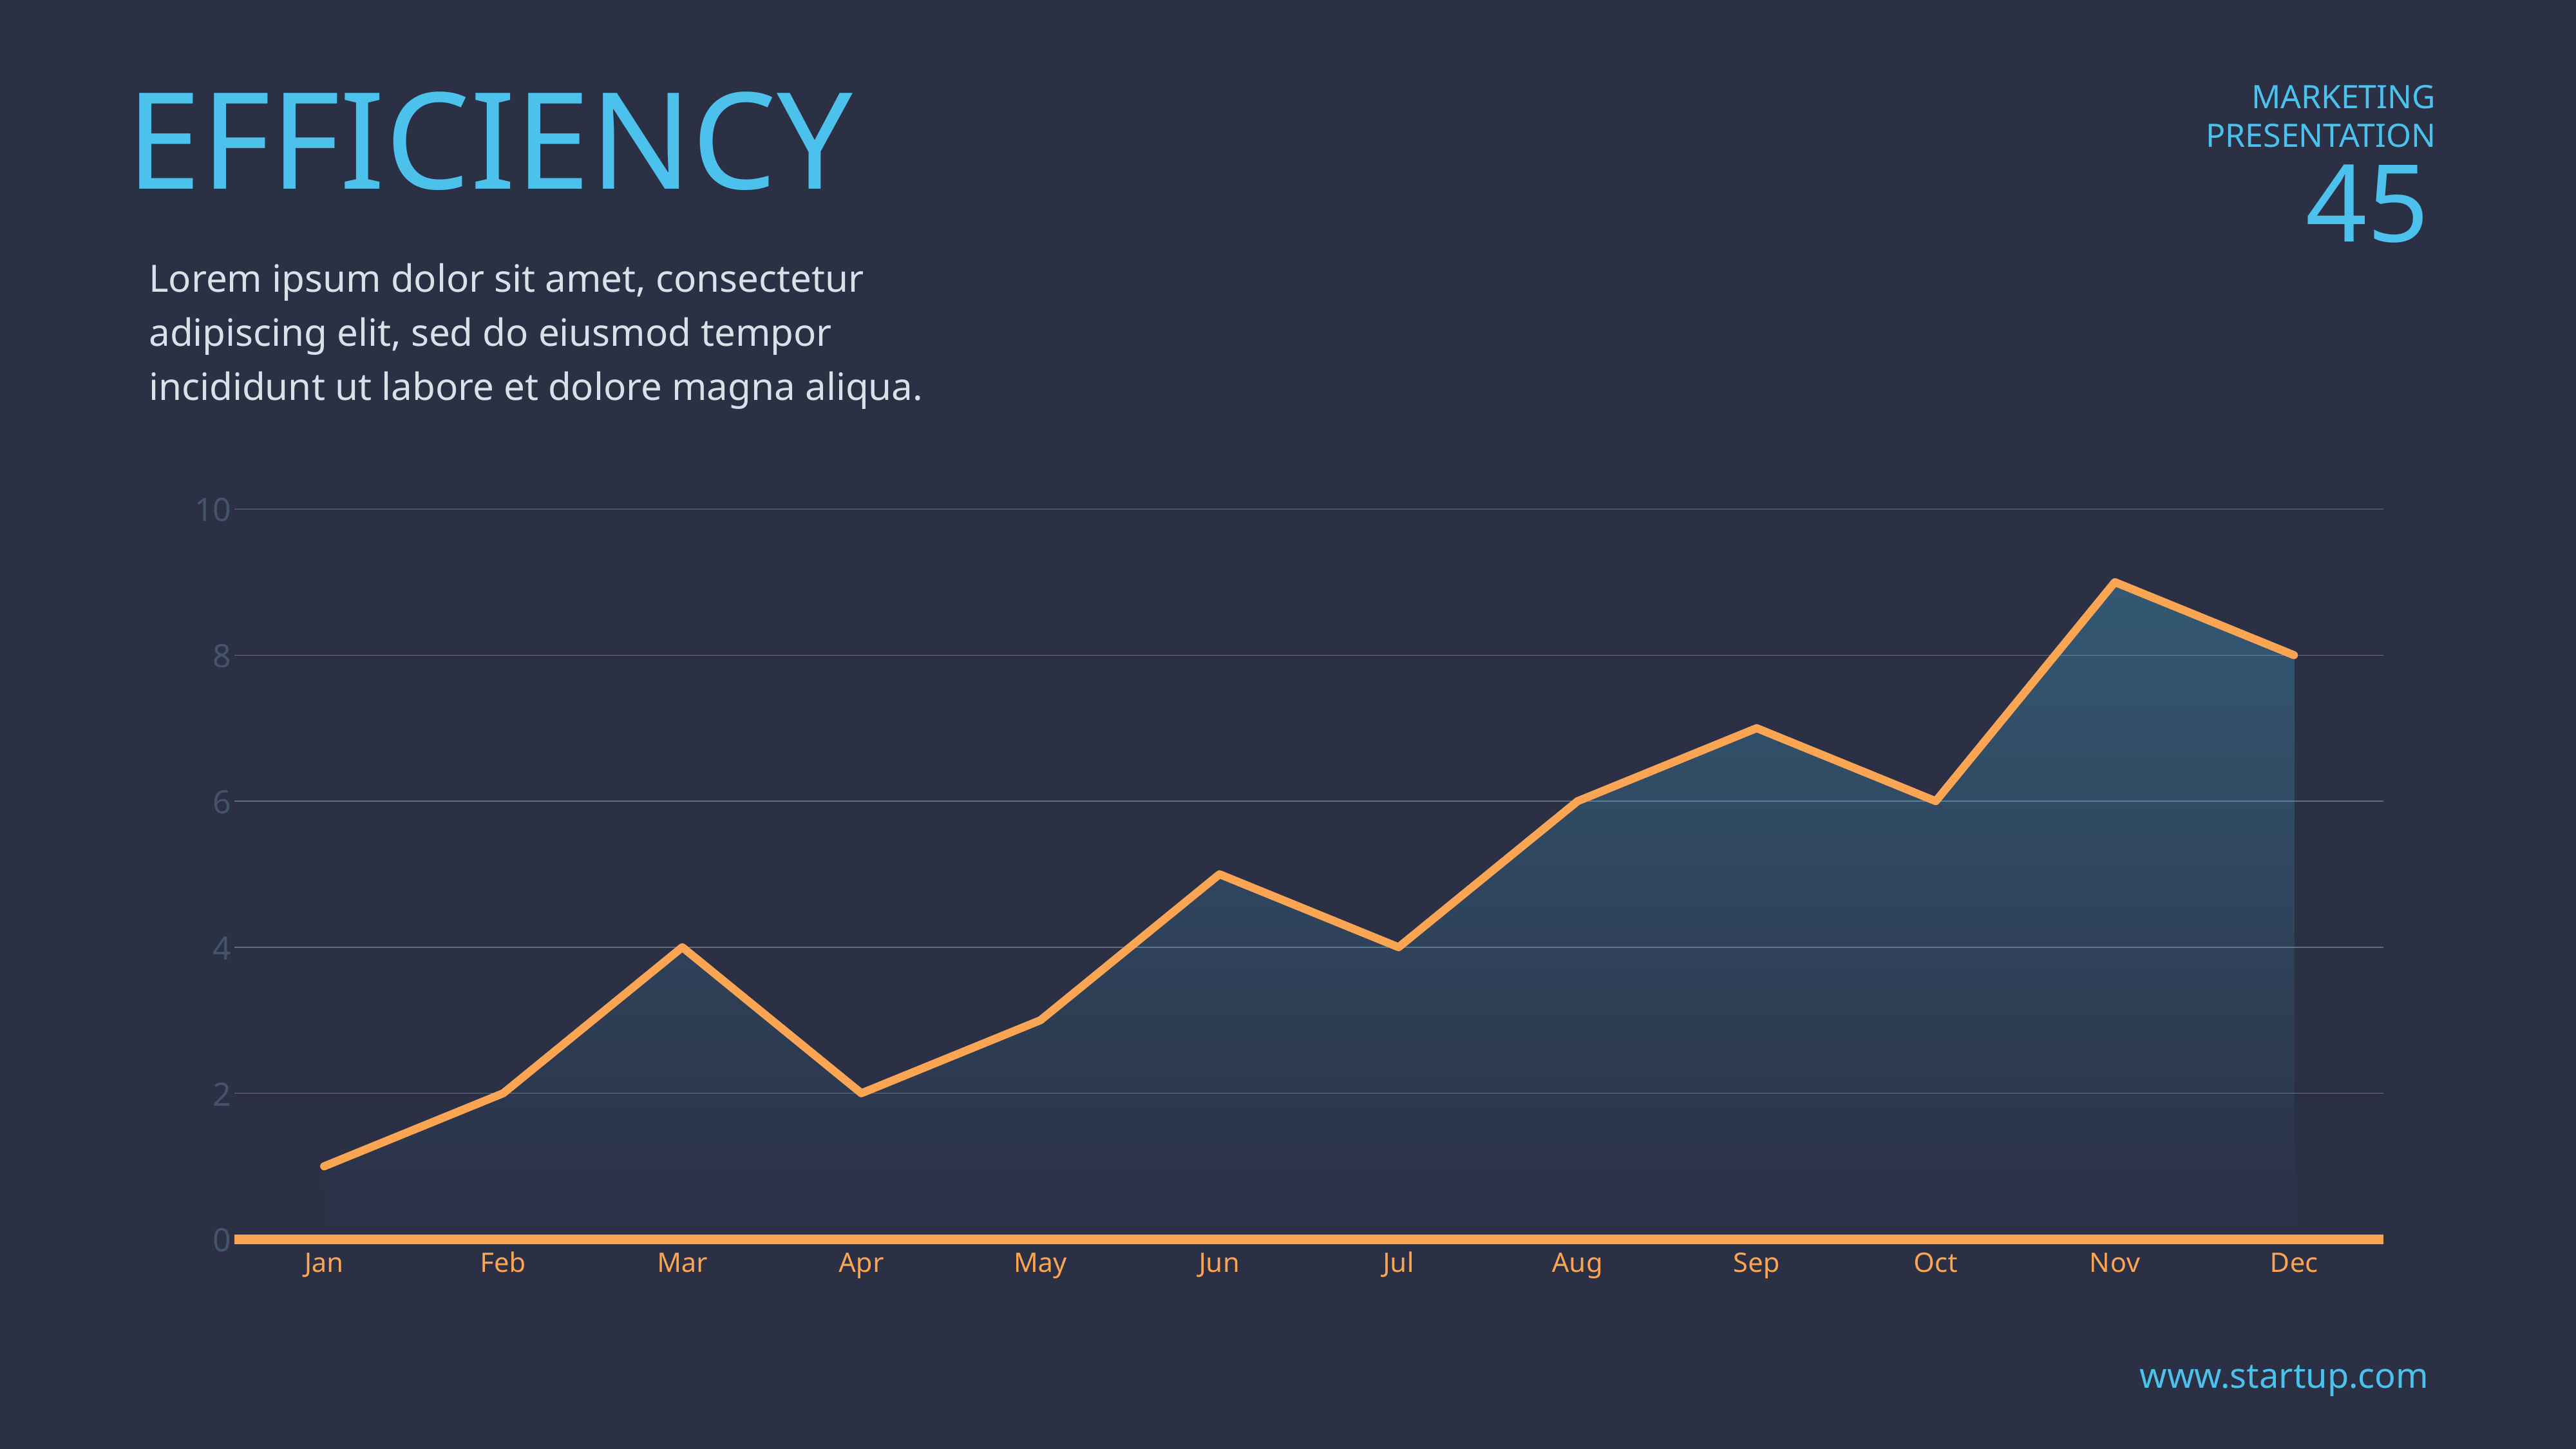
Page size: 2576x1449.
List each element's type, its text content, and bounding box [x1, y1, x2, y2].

text_box EFFICIENCY [126, 54, 853, 216]
text_box Lorem ipsum dolor sit amet, consectetur adipiscing elit, sed do eiusmod tempor incididunt ut labore et dolore magna aliqua. [149, 245, 1009, 408]
chart [149, 471, 2429, 1297]
